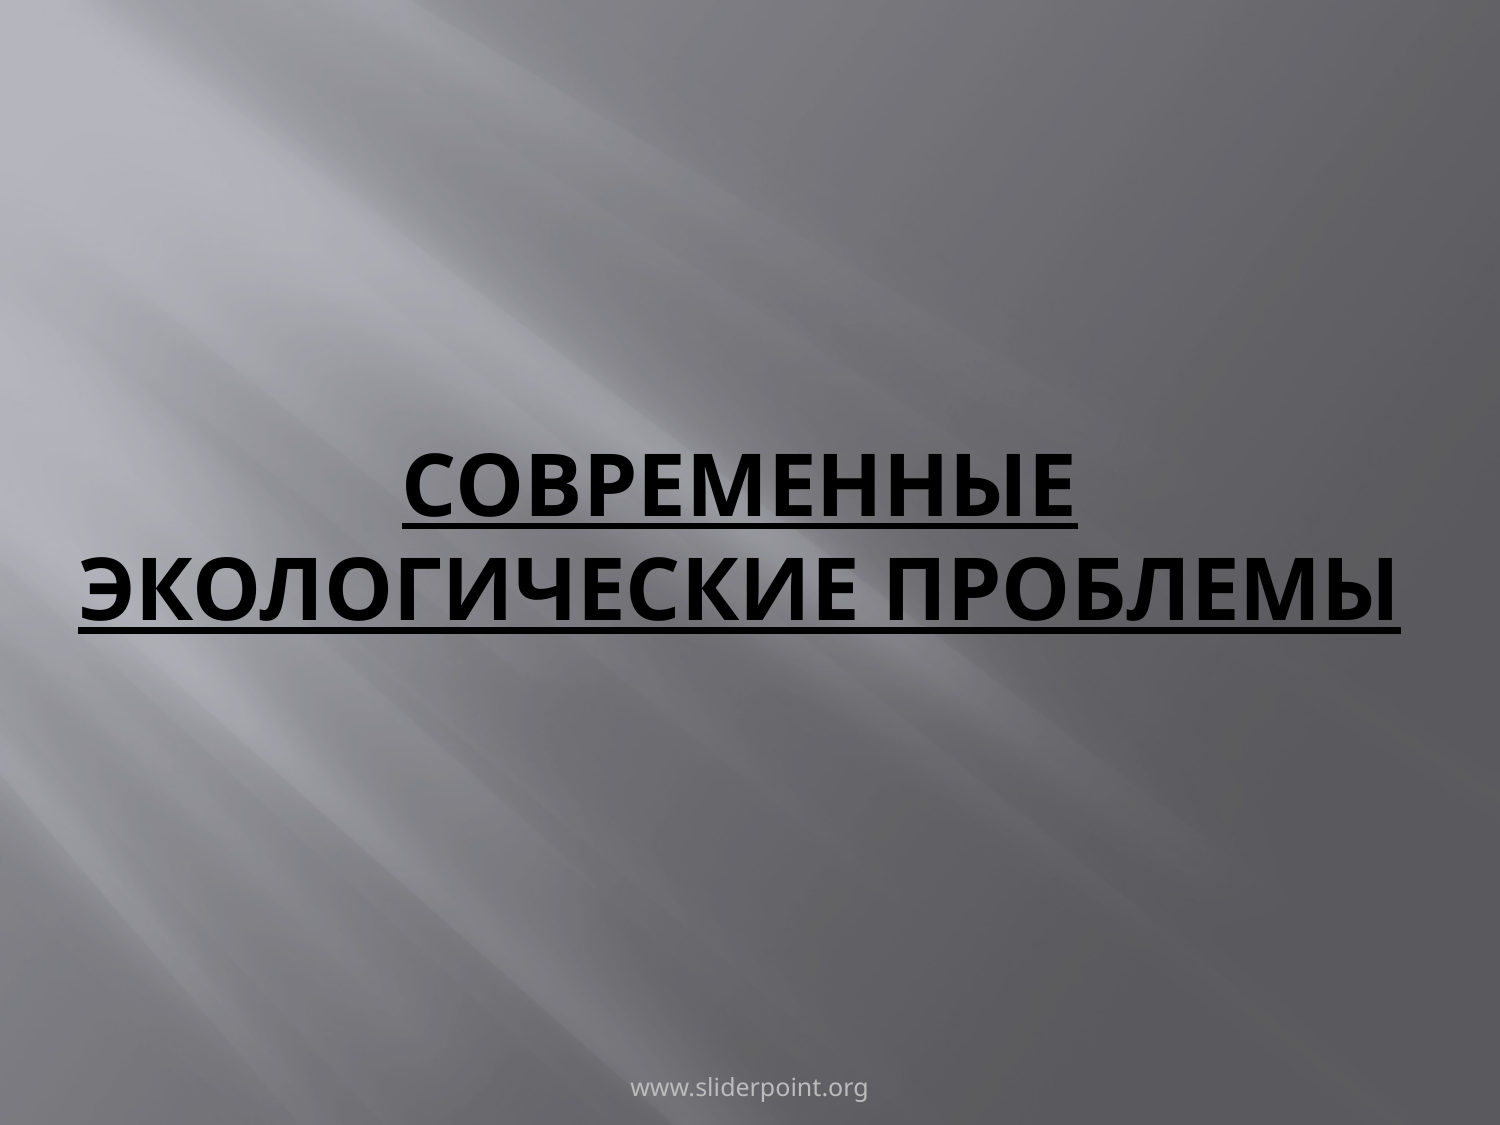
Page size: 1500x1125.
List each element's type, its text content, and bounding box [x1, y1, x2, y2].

title Современные экологические проблемы [64, 338, 1415, 639]
footer www.sliderpoint.org [512, 1052, 988, 1113]
